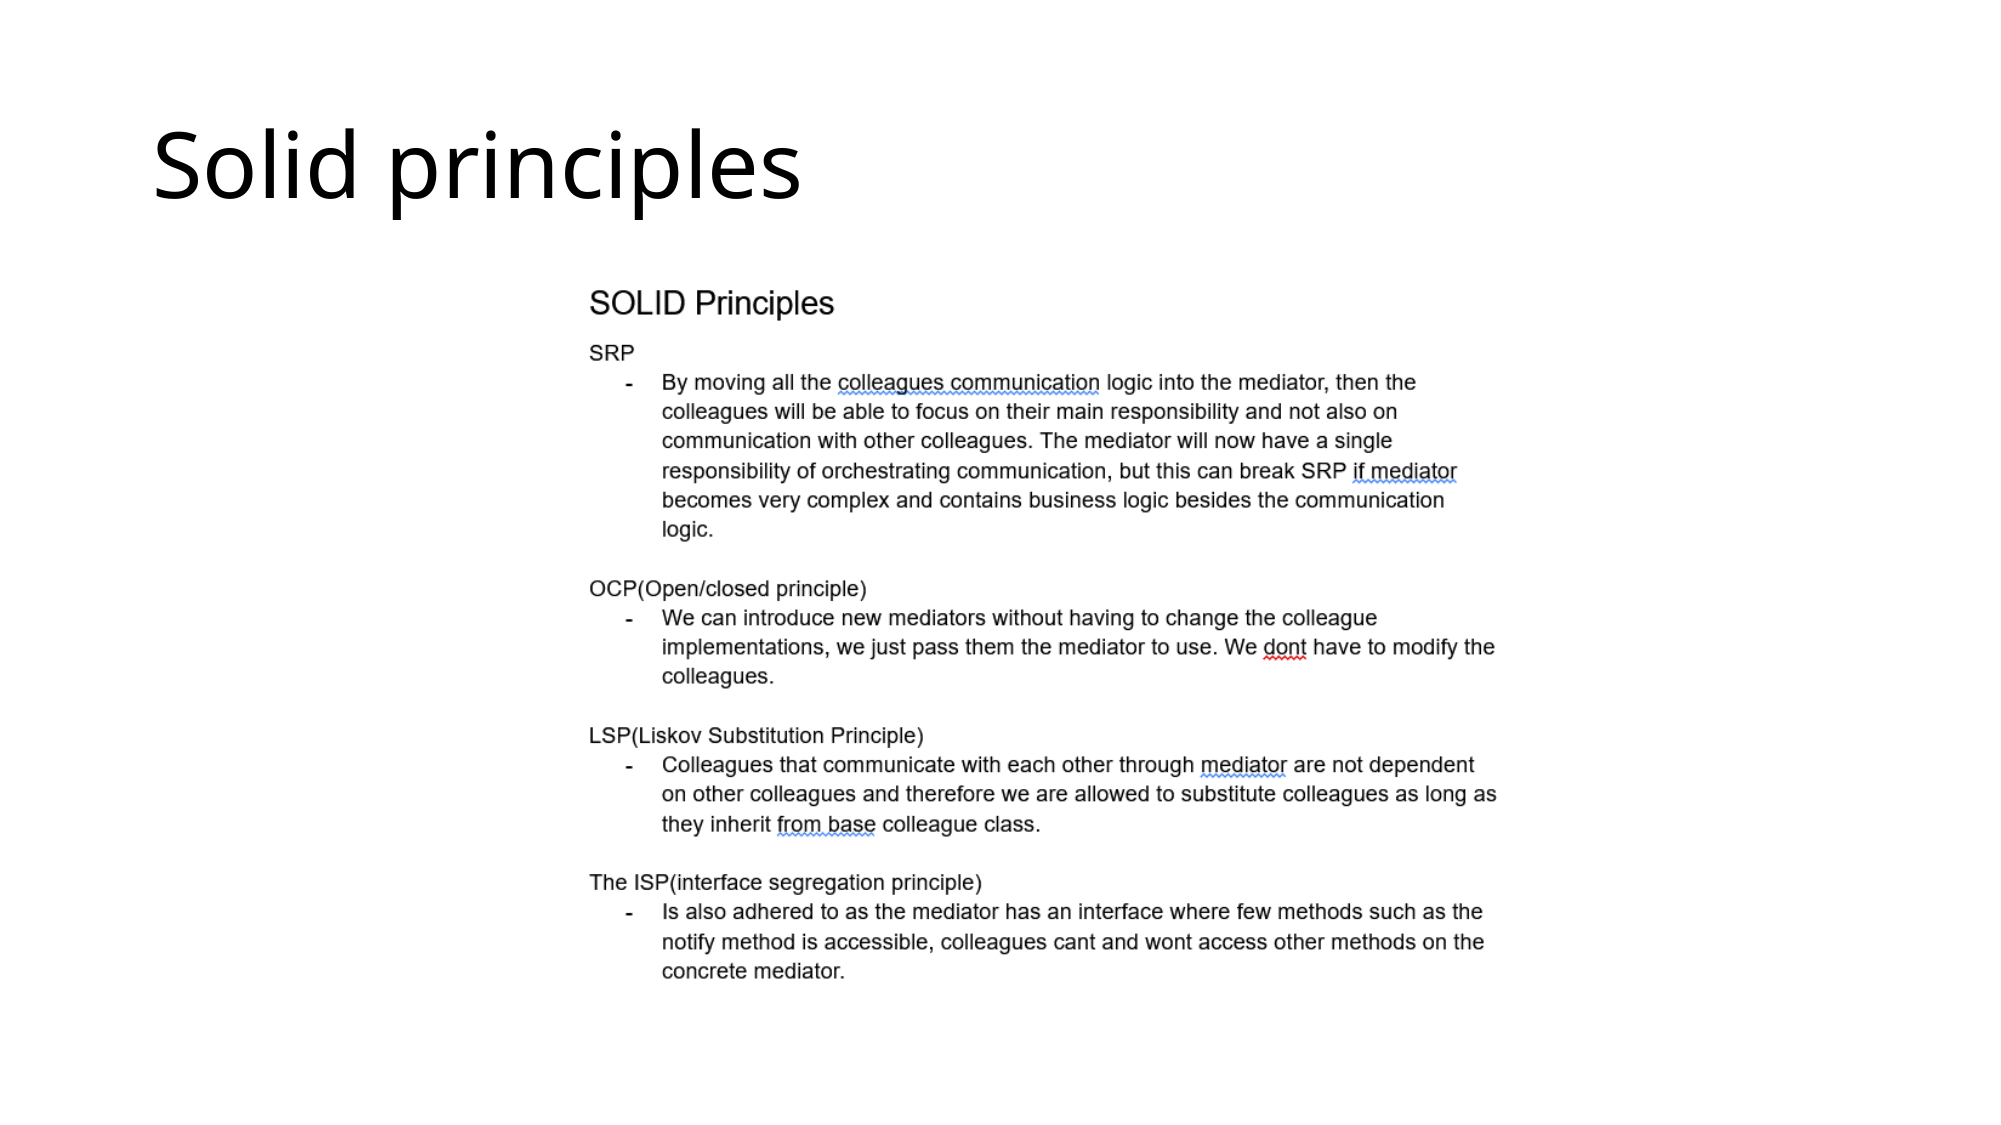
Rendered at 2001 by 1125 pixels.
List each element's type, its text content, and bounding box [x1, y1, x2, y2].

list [571, 276, 1515, 992]
title Solid principles [137, 59, 1863, 278]
